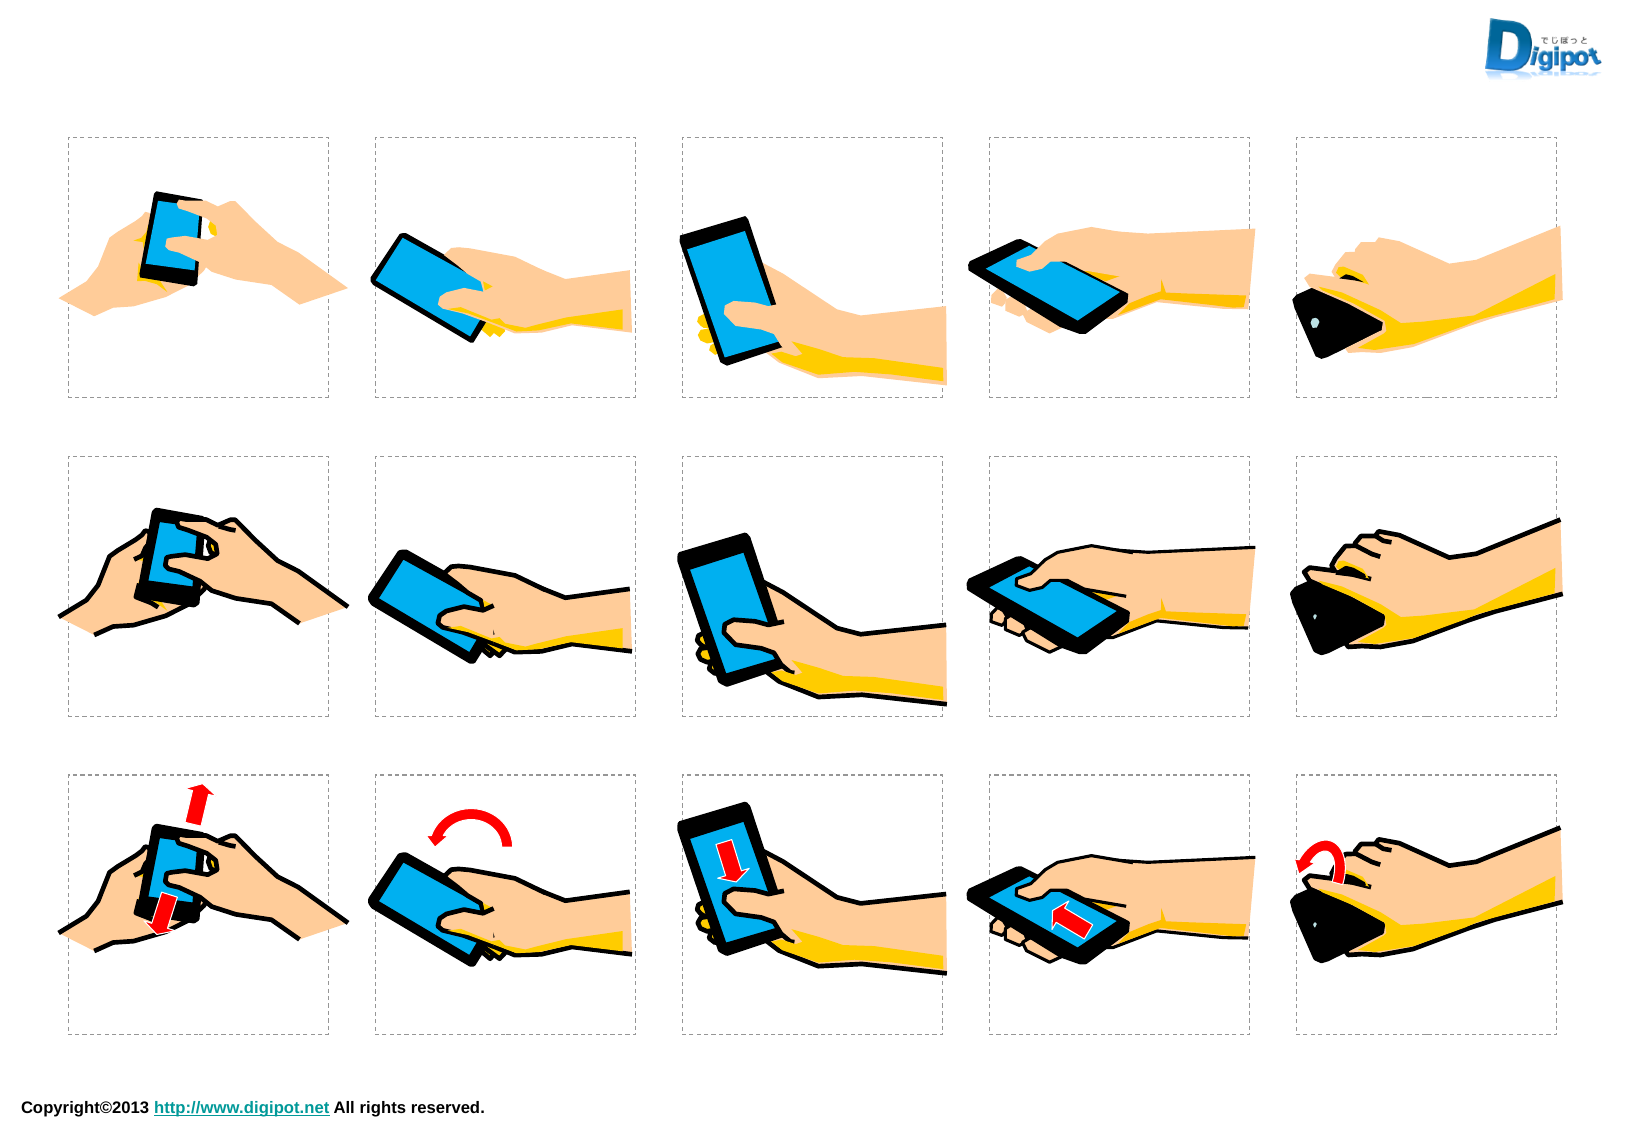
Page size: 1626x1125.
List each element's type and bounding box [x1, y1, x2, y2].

text_box [370, 802, 633, 965]
picture [1485, 18, 1602, 82]
text_box [1292, 225, 1563, 360]
text_box [679, 803, 948, 974]
text_box [1292, 519, 1563, 654]
text_box [679, 534, 948, 705]
text_box [370, 232, 633, 343]
text_box [1287, 827, 1563, 962]
text_box [58, 782, 349, 952]
text_box [370, 551, 633, 662]
text_box [679, 215, 948, 386]
text_box [967, 226, 1256, 335]
text_box [58, 191, 349, 317]
text_box [967, 855, 1256, 963]
text_box [967, 545, 1256, 653]
text_box [58, 509, 349, 636]
